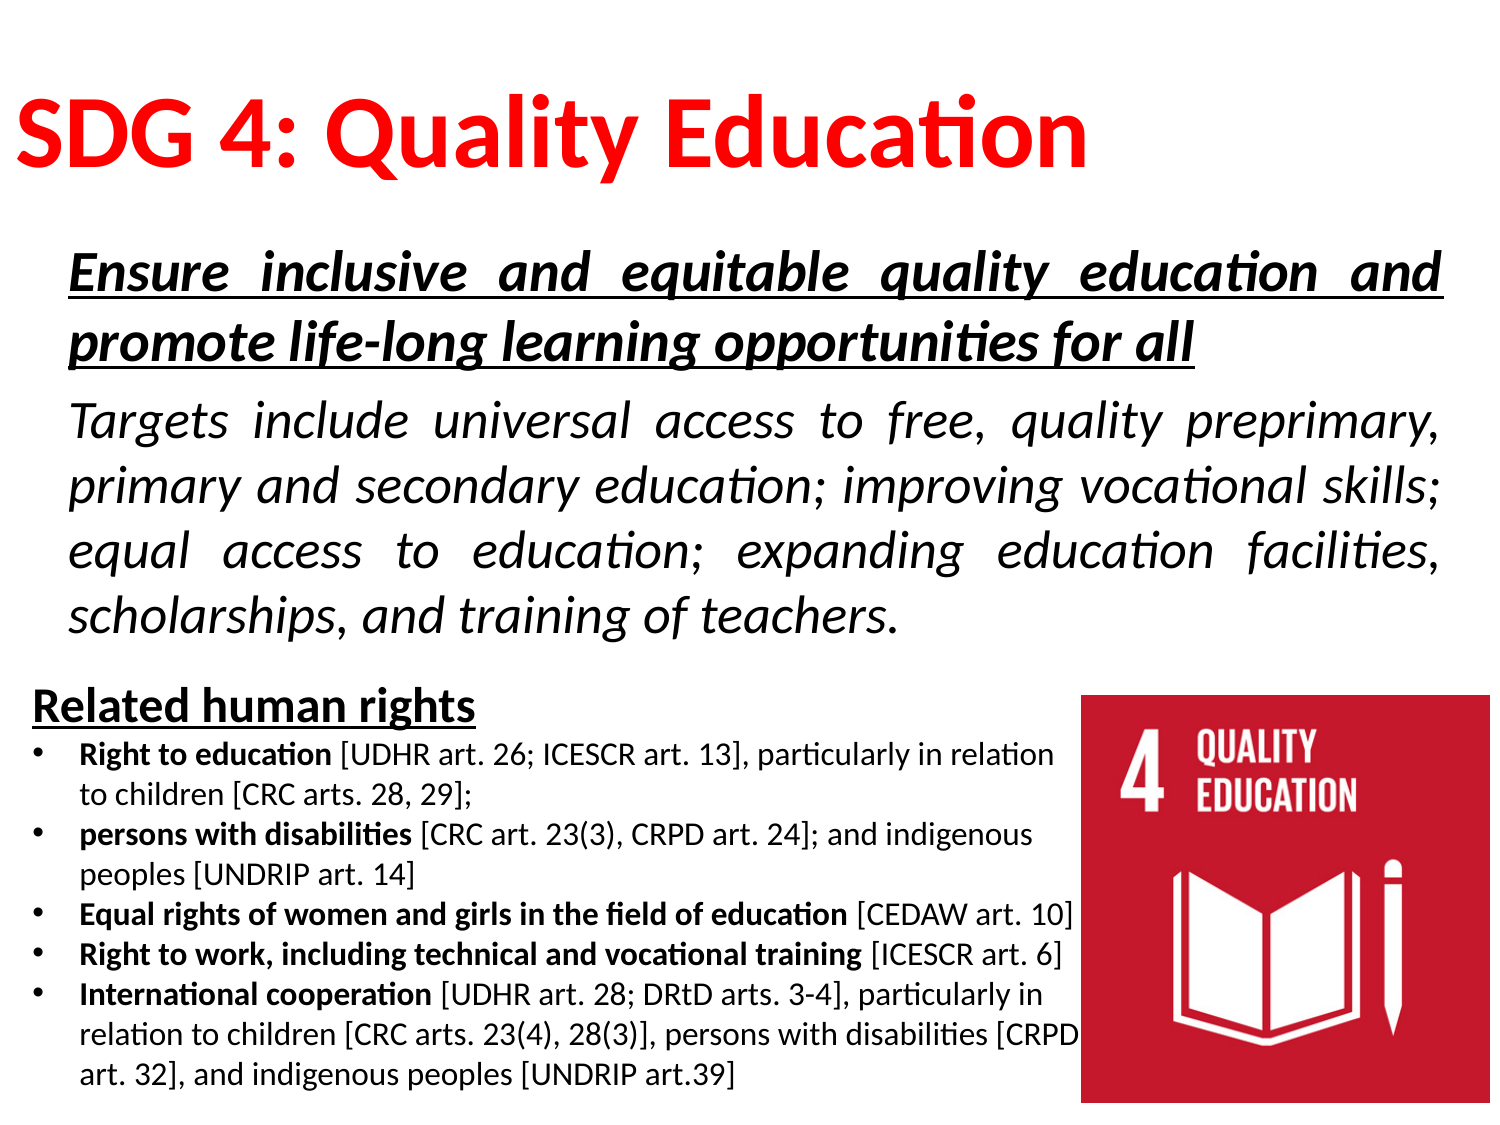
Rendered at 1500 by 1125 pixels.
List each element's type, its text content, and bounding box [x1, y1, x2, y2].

text_box Related human rights Right to education [UDHR art. 26; ICESCR art. 13], particularly in relation to children [CRC arts. 28, 29]; persons with disabilities [CRC art. 23(3), CRPD art. 24]; and indigenous peoples [UNDRIP art. 14] Equal rights of women and girls in the field of education [CEDAW art. 10] Right to work, including technical and vocational training [ICESCR art. 6] International cooperation [UDHR art. 28; DRtD arts. 3-4], particularly in relation to children [CRC arts. 23(4), 28(3)], persons with disabilities [CRPD art. 32], and indigenous peoples [UNDRIP art.39] [17, 665, 1098, 1100]
picture [1081, 695, 1491, 1104]
title SDG 4: Quality Education [0, 5, 1500, 247]
subtitle Ensure inclusive and equitable quality education and promote life-long learning opportunities for all Targets include universal access to free, quality preprimary, primary and secondary education; improving vocational skills; equal access to education; expanding education facilities, scholarships, and training of teachers. [53, 225, 1459, 675]
